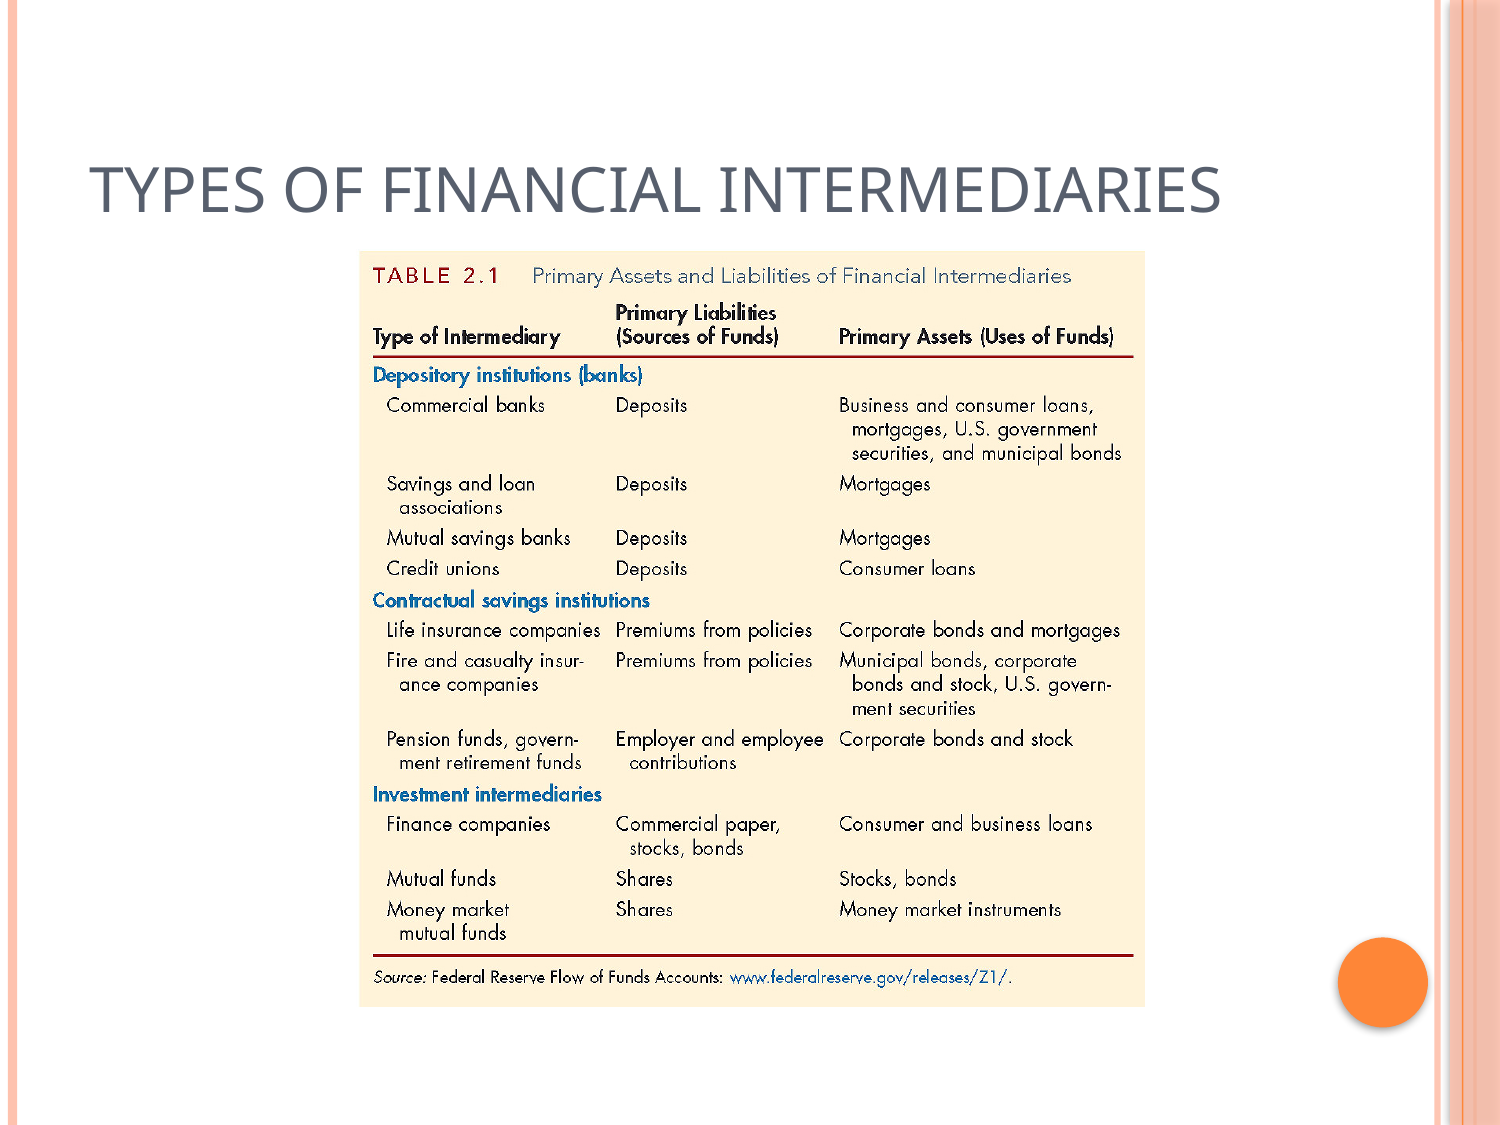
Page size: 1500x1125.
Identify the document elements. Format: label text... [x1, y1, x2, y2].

title Types of Financial Intermediaries [75, 45, 1300, 233]
picture [356, 249, 1145, 1008]
